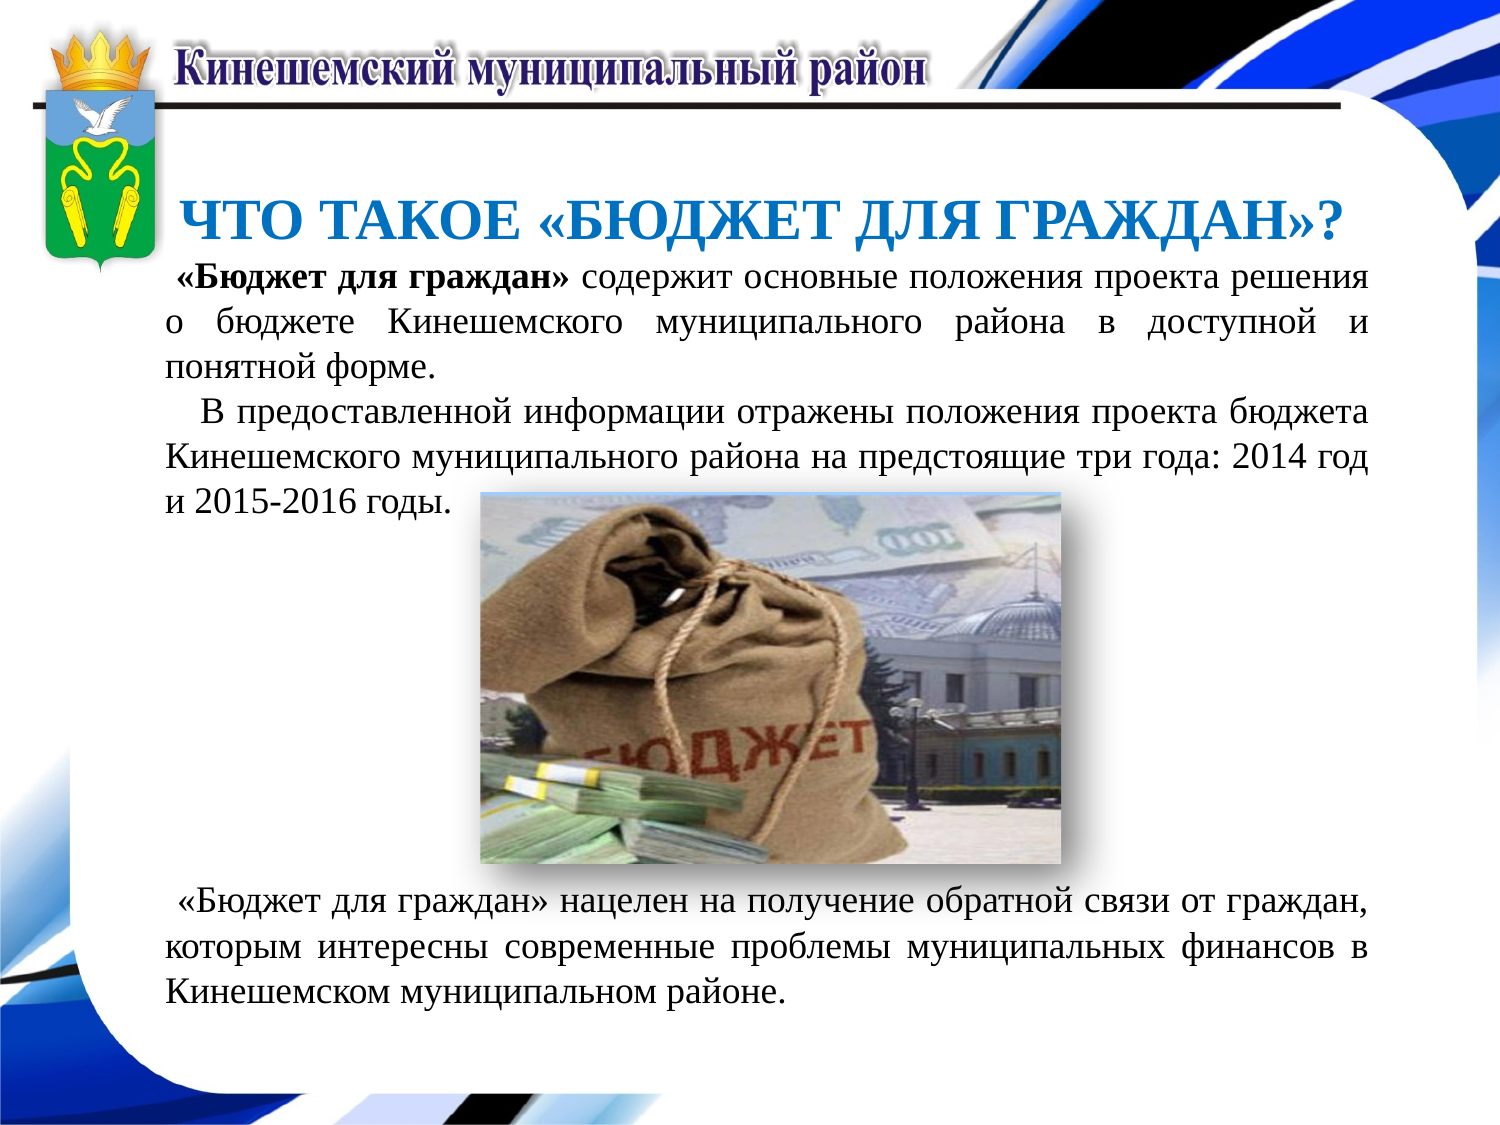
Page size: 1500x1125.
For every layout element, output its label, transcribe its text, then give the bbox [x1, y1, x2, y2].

picture [0, 0, 1500, 1125]
text_box ЧТО ТАКОЕ «БЮДЖЕТ ДЛЯ ГРАЖДАН»? «Бюджет для граждан» содержит основные положения проекта решения о бюджете Кинешемского муниципального района в доступной и понятной форме. В предоставленной информации отражены положения проекта бюджета Кинешемского муниципального района на предстоящие три года: 2014 год и 2015-2016 годы. «Бюджет для граждан» нацелен на получение обратной связи от граждан, которым интересны современные проблемы муниципальных финансов в Кинешемском муниципальном районе. [103, 126, 1432, 1050]
